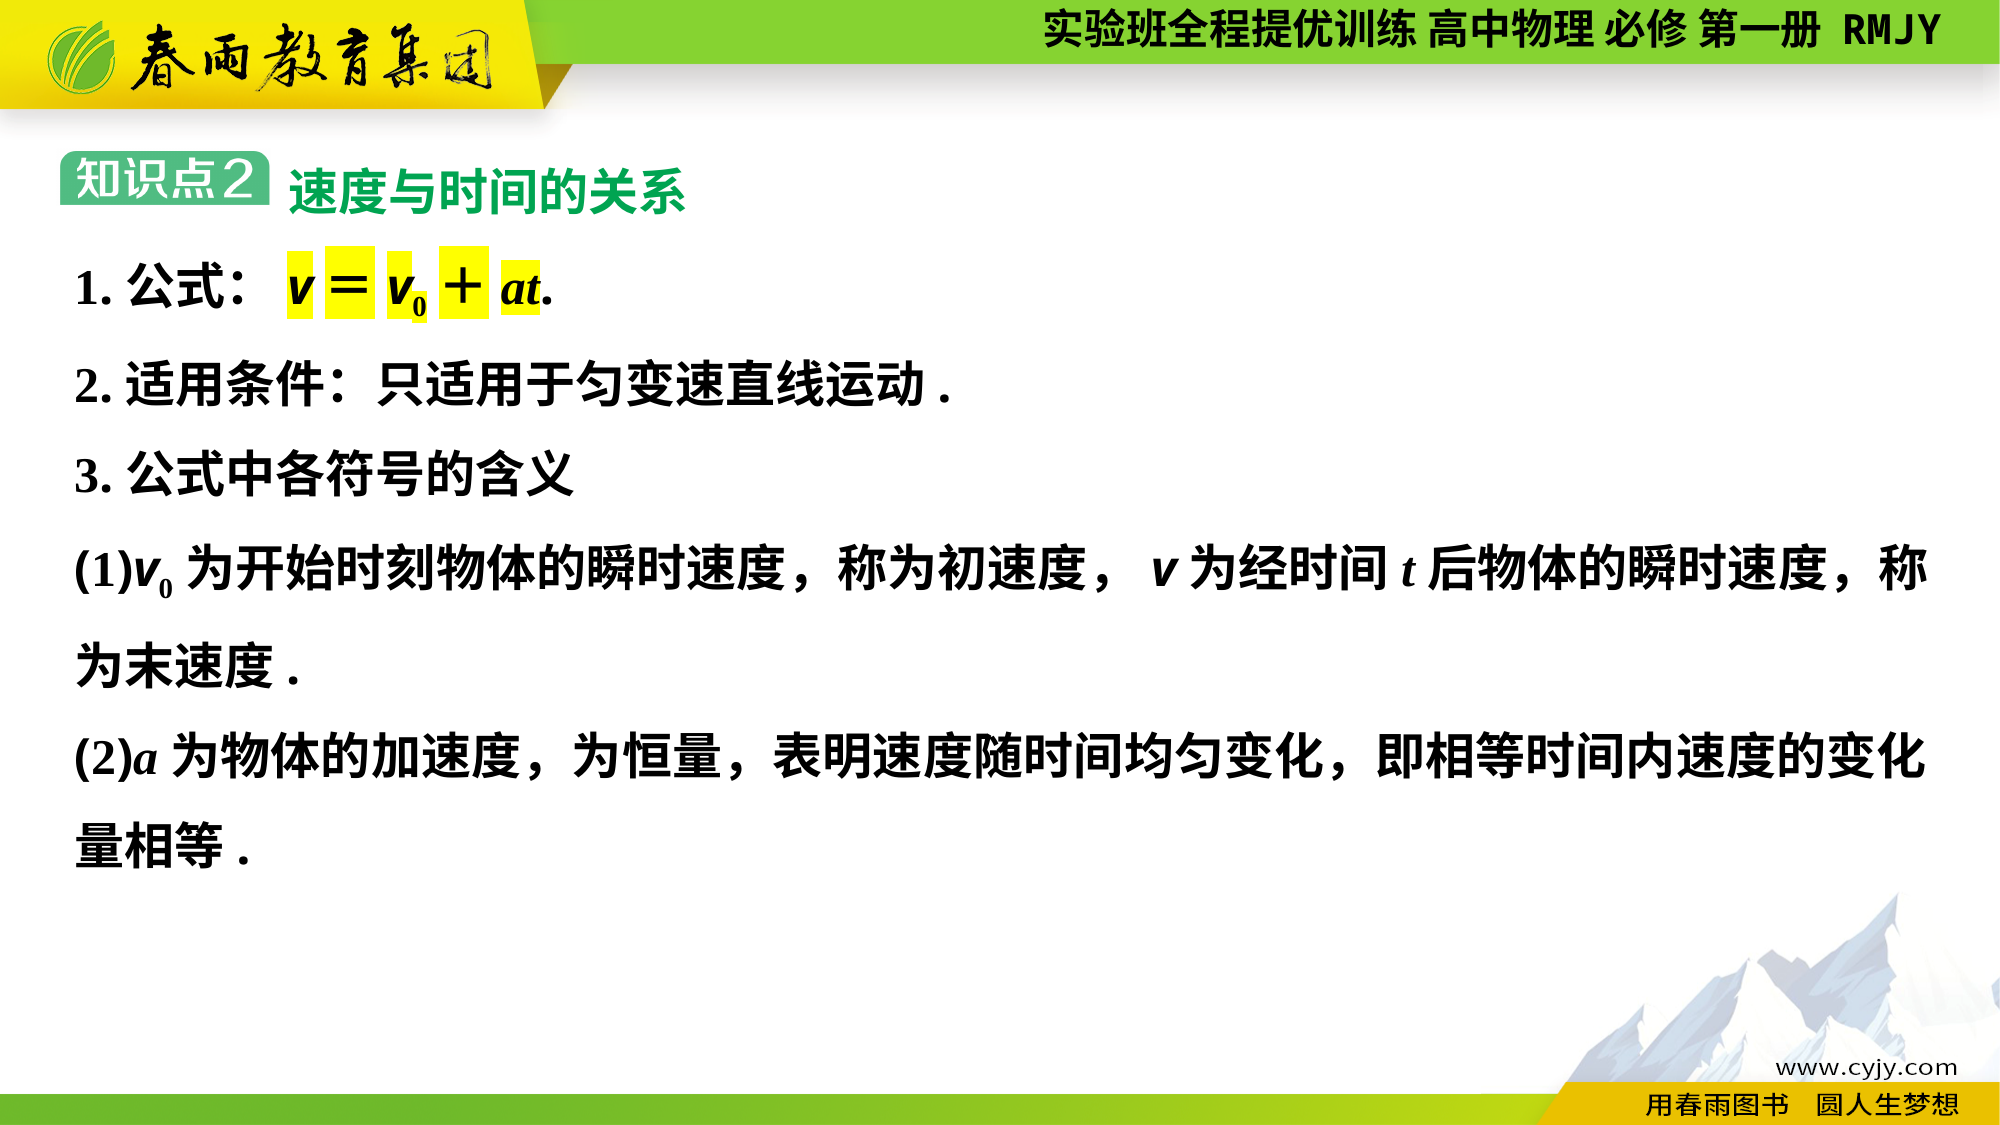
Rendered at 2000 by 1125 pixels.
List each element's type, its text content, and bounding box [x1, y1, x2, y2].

picture [0, 0, 2000, 1125]
list 速度与时间的关系 1.公式：v＝v0＋at. 2.适用条件：只适用于匀变速直线运动. 3.公式中各符号的含义 (1)v0为开始时刻物体的瞬时速度，称为初速度，v为经时间t后物体的瞬时速度，称为末速度. (2)a为物体的加速度，为恒量，表明速度随时间均匀变化，即相等时间内速度的变化量相等. [59, 122, 1944, 865]
